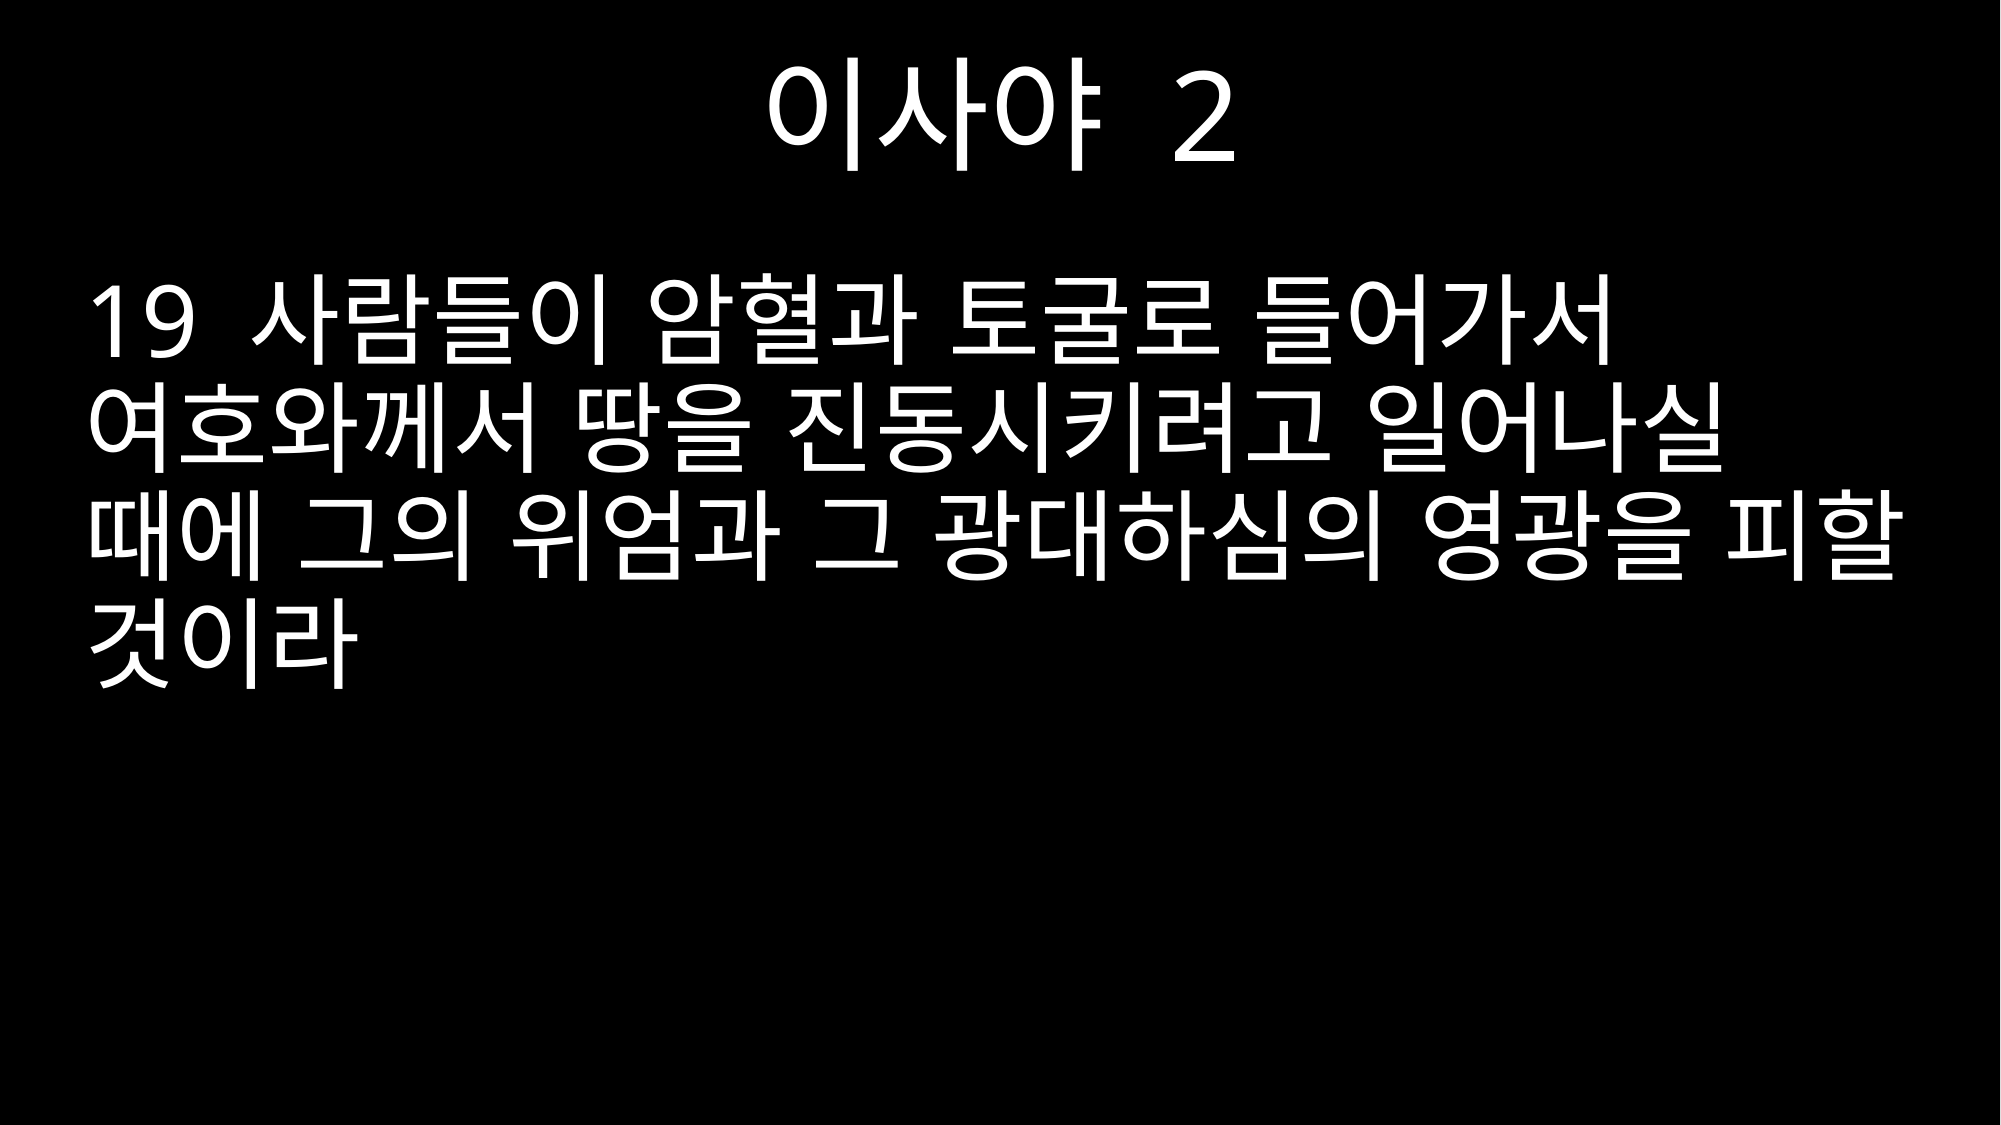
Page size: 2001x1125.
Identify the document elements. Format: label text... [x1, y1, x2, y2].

footer 이사야 2 [0, 32, 2000, 192]
picture [0, 0, 2001, 1125]
list 19 사람들이 암혈과 토굴로 들어가서 여호와께서 땅을 진동시키려고 일어나실 때에 그의 위엄과 그 광대하심의 영광을 피할 것이라 [69, 263, 1953, 423]
